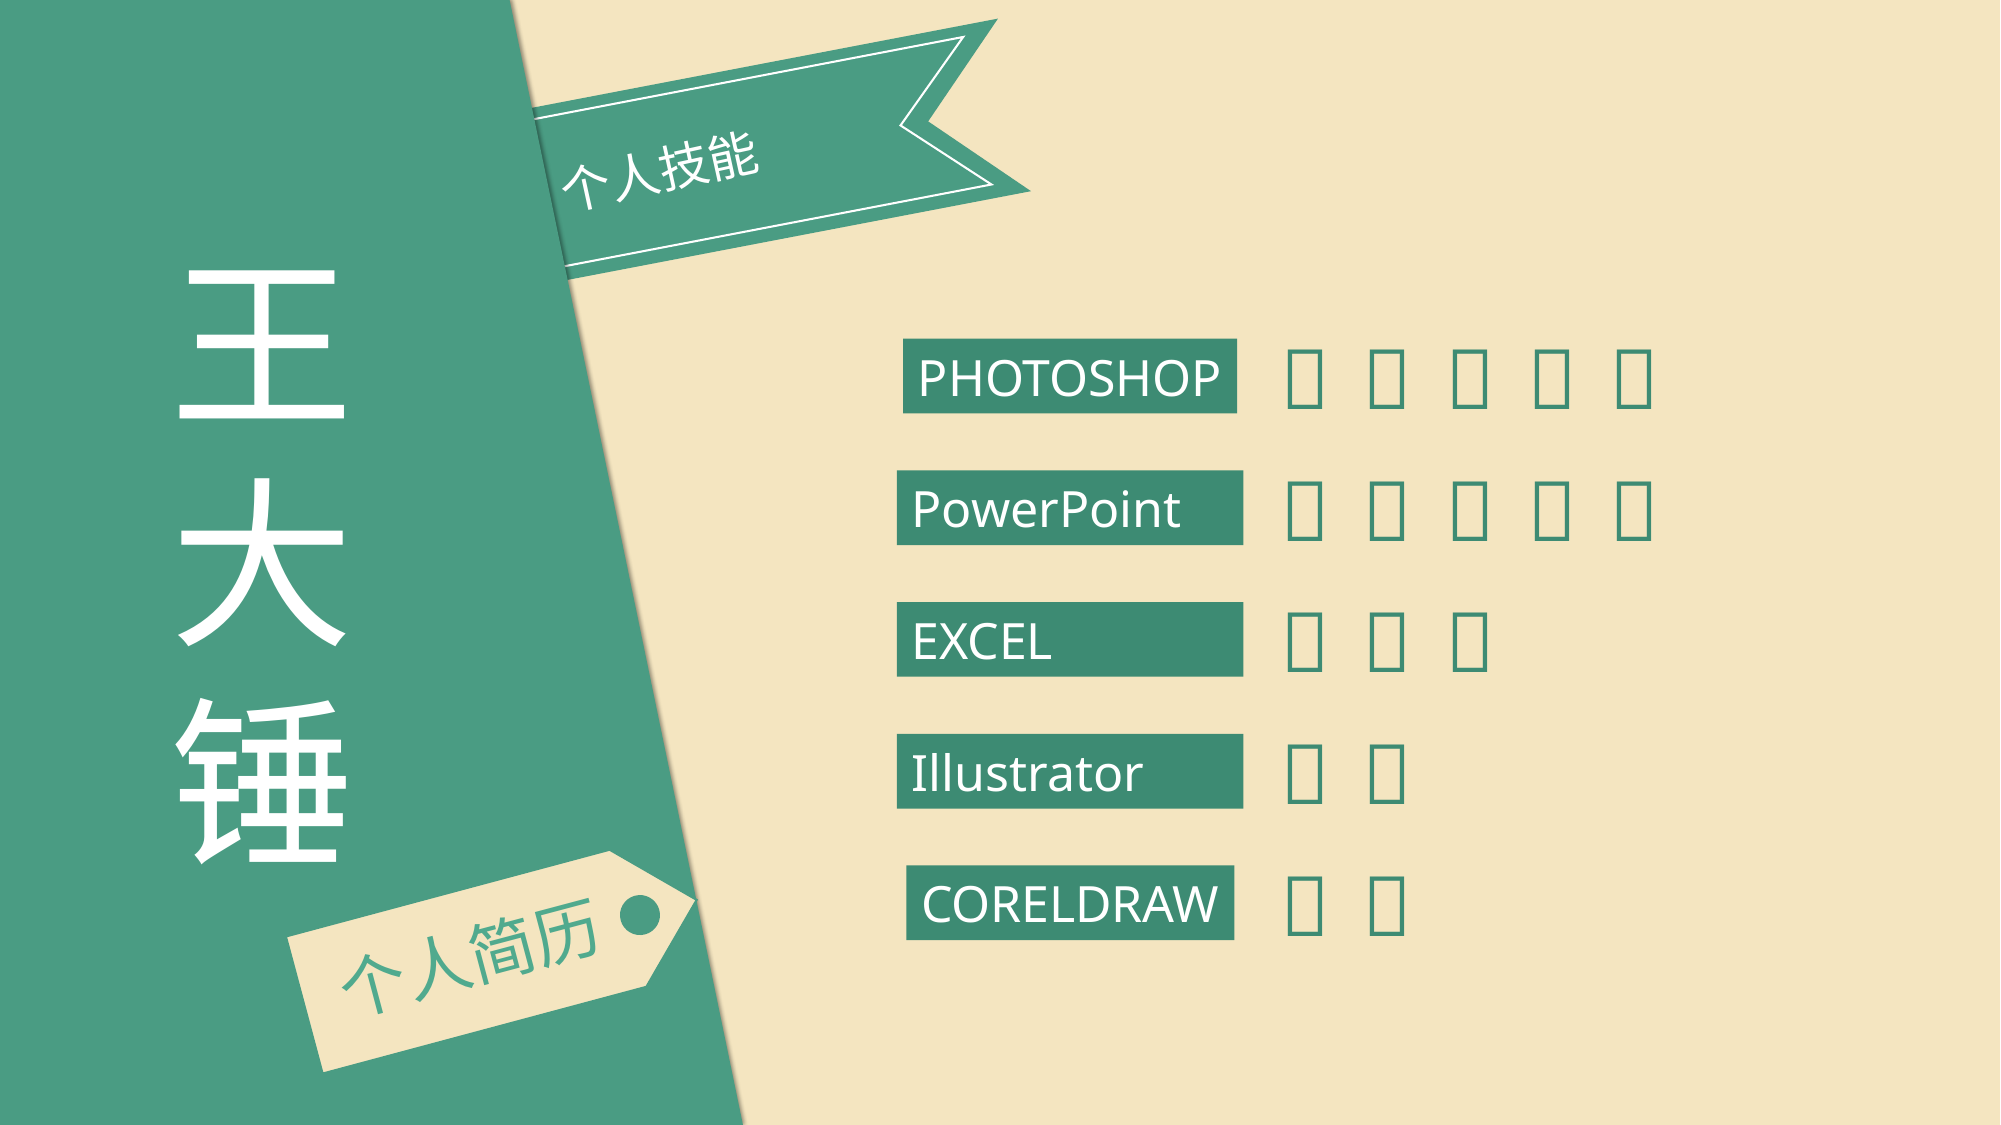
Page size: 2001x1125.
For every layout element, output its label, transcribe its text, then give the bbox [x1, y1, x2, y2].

text_box  [1347, 845, 1427, 961]
text_box PHOTOSHOP [903, 338, 1238, 414]
text_box [0, 0, 745, 1125]
text_box  [1347, 318, 1427, 434]
text_box  [1595, 450, 1674, 565]
text_box  [1430, 450, 1509, 565]
text_box  [1265, 713, 1344, 829]
text_box  [1512, 318, 1592, 434]
text_box  [1265, 845, 1344, 961]
text_box [284, 848, 699, 1075]
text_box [504, 66, 1017, 241]
text_box  [1265, 450, 1344, 565]
text_box EXCEL [896, 602, 1244, 677]
text_box 个人简历 [314, 868, 641, 1041]
text_box  [1265, 582, 1344, 697]
text_box Illustrator [896, 733, 1244, 809]
text_box  [1512, 450, 1592, 565]
text_box  [1347, 450, 1427, 565]
text_box  [1265, 318, 1344, 434]
text_box  [1347, 713, 1427, 829]
text_box CORELDRAW [906, 865, 1235, 941]
text_box  [1347, 582, 1427, 697]
text_box  [1595, 318, 1674, 434]
text_box  [1430, 318, 1509, 434]
text_box 王 大 锤 [155, 221, 369, 897]
text_box PowerPoint [896, 470, 1244, 546]
text_box  [1430, 582, 1509, 697]
